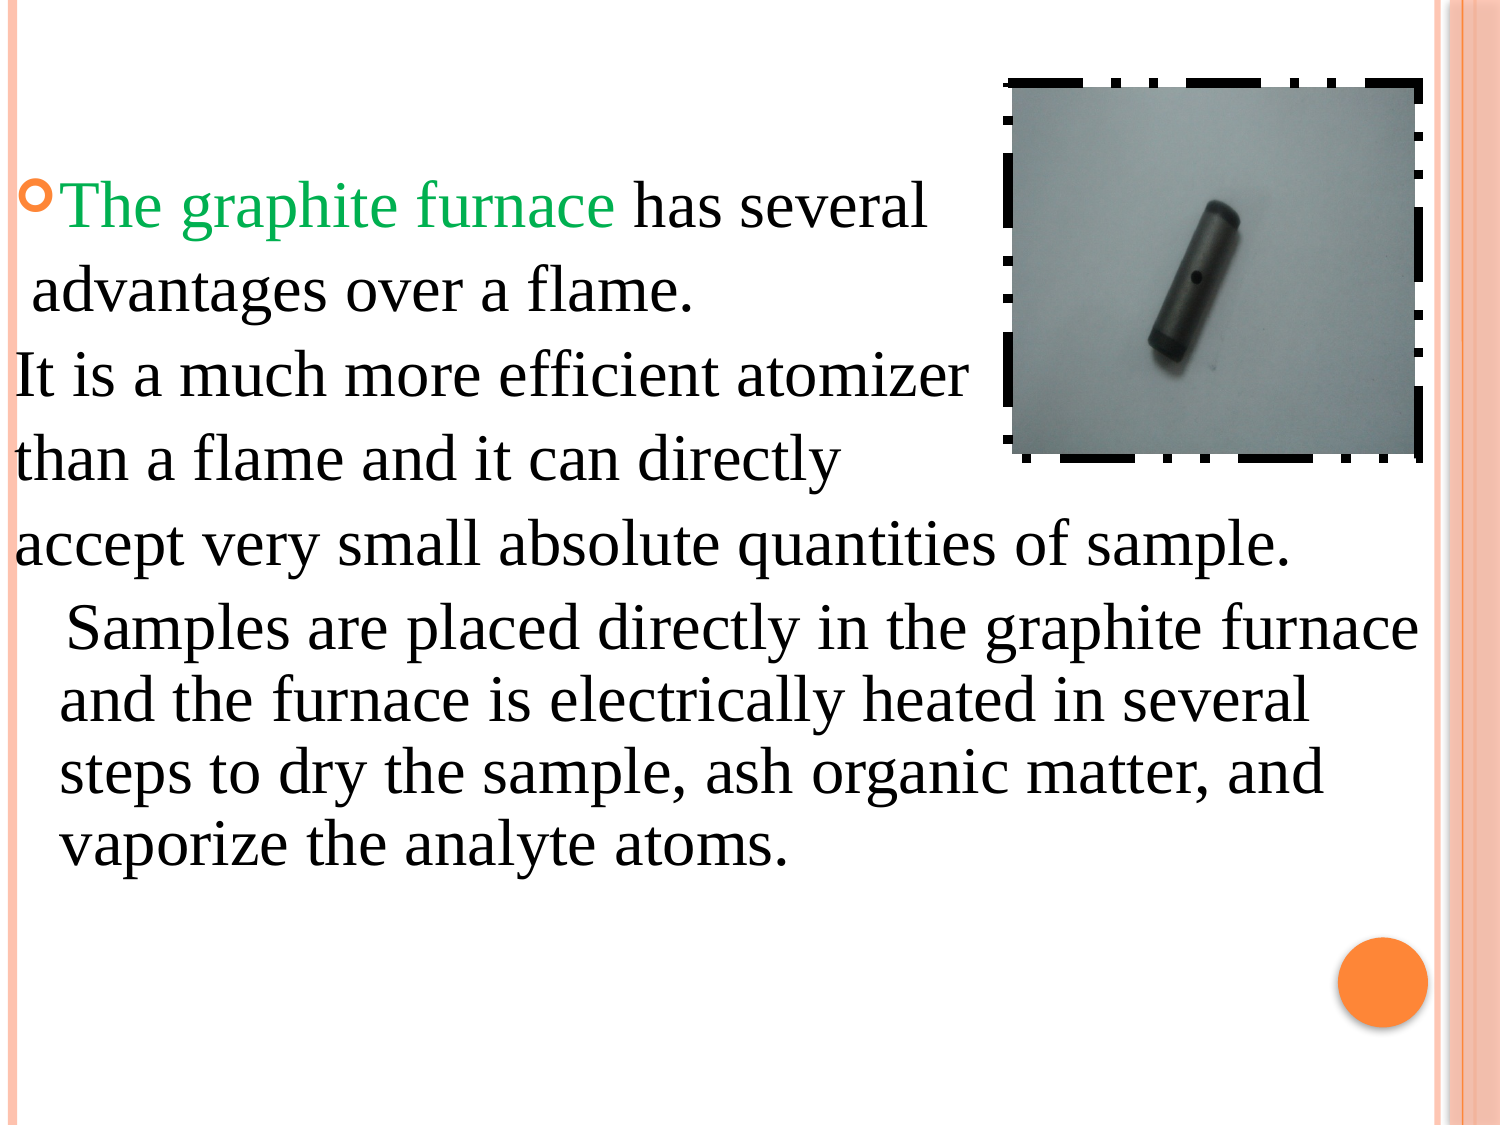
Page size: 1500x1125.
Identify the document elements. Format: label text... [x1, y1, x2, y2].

list The graphite furnace has several advantages over a flame. It is a much more efficient atomizer than a flame and it can directly accept very small absolute quantities of sample. Samples are placed directly in the graphite furnace and the furnace is electrically heated in several steps to dry the sample, ash organic matter, and vaporize the analyte atoms. [0, 162, 1475, 963]
picture [1011, 86, 1415, 455]
